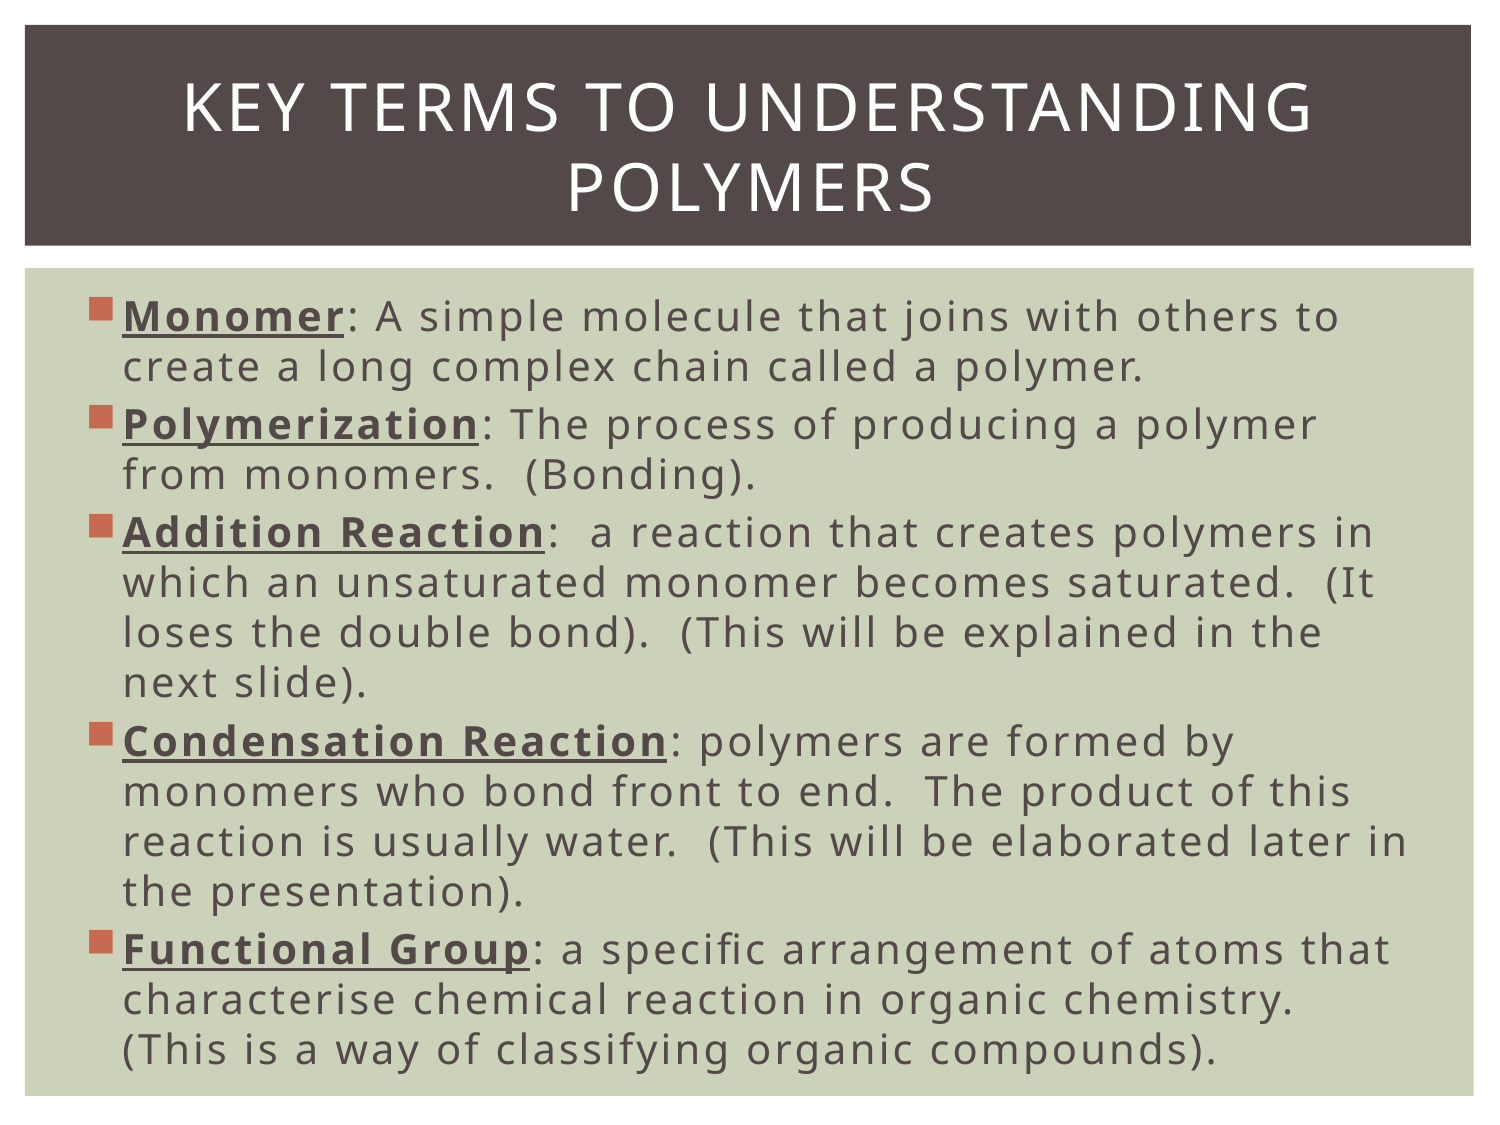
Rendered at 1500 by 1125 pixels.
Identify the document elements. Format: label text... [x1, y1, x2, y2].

list Monomer: A simple molecule that joins with others to create a long complex chain called a polymer. Polymerization: The process of producing a polymer from monomers. (Bonding). Addition Reaction: a reaction that creates polymers in which an unsaturated monomer becomes saturated. (It loses the double bond). (This will be explained in the next slide). Condensation Reaction: polymers are formed by monomers who bond front to end. The product of this reaction is usually water. (This will be elaborated later in the presentation). Functional Group: a specific arrangement of atoms that characterise chemical reaction in organic chemistry. (This is a way of classifying organic compounds). [62, 281, 1442, 1005]
title Key terms to understanding polymers [62, 58, 1438, 232]
